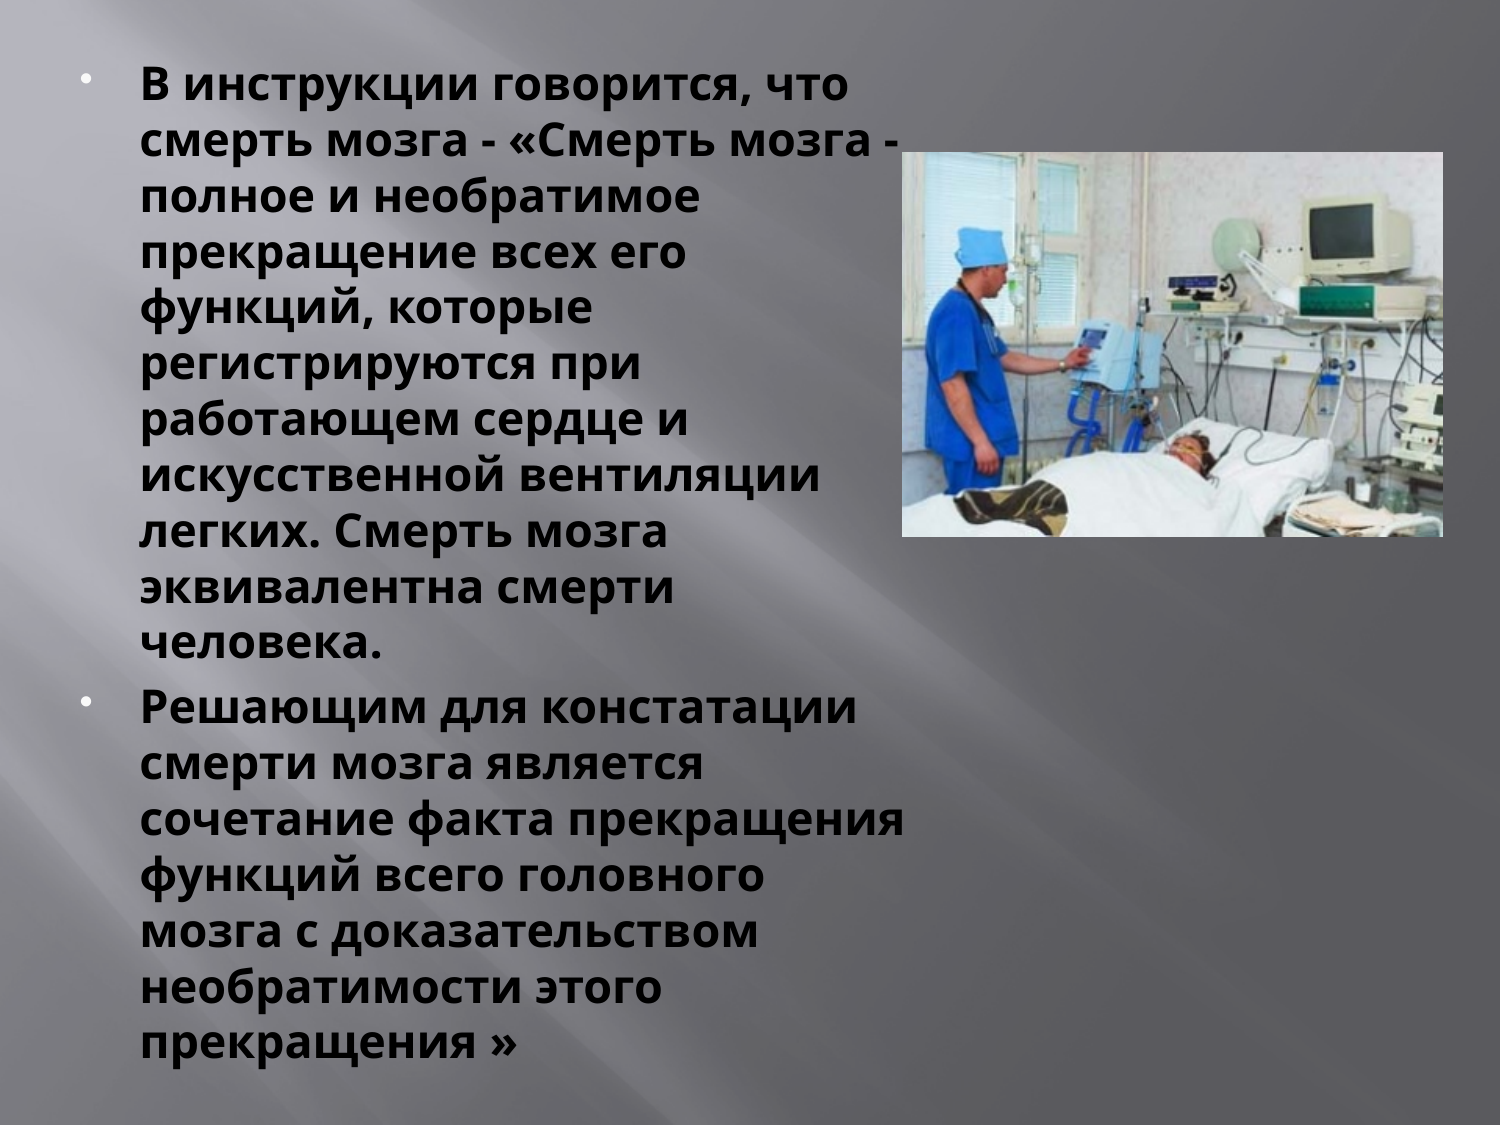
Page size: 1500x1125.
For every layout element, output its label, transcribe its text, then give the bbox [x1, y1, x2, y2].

list В инструкции говорится, что смерть мозга - «Смерть мозга - полное и необратимое прекращение всех его функций, которые регистрируются при работающем сердце и искусственной вентиляции легких. Смерть мозга эквивалентна смерти человека. Решающим для констатации смерти мозга является сочетание факта прекращения функций всего головного мозга с доказательством необратимости этого прекращения » [46, 46, 933, 1090]
picture [902, 152, 1444, 537]
